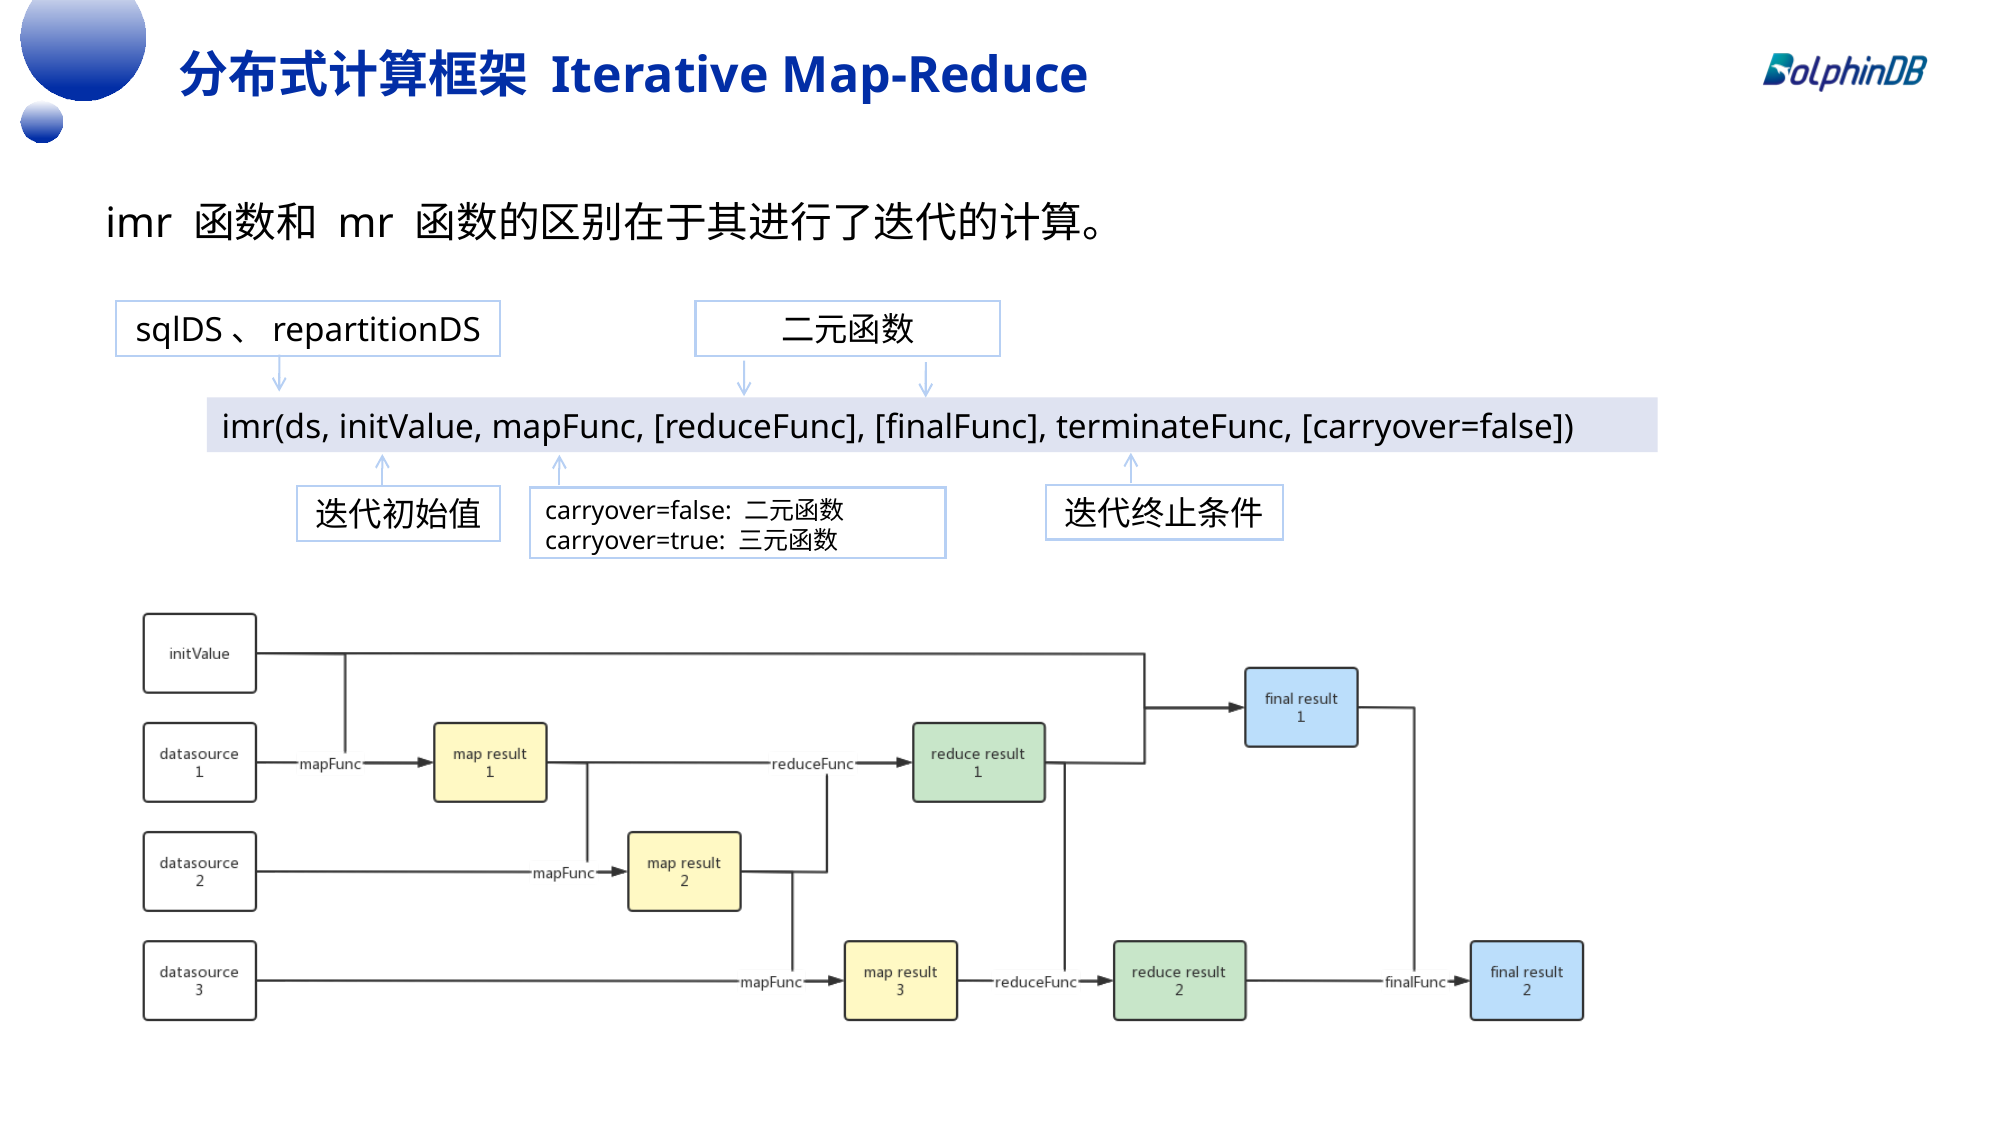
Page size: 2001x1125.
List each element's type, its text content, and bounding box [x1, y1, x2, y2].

text_box carryover=false: 二元函数 carryover=true: 三元函数 [529, 486, 947, 559]
text_box [19, 0, 147, 102]
text_box 迭代终止条件 [1045, 484, 1284, 541]
text_box imr 函数和 mr 函数的区别在于其进行了迭代的计算。 [90, 188, 1411, 254]
picture [90, 560, 1619, 1056]
text_box 分布式计算框架 Iterative Map-Reduce [163, 35, 1545, 110]
text_box 迭代初始值 [296, 485, 501, 542]
text_box [19, 99, 64, 144]
picture [1755, 47, 1929, 93]
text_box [116, 300, 1658, 453]
